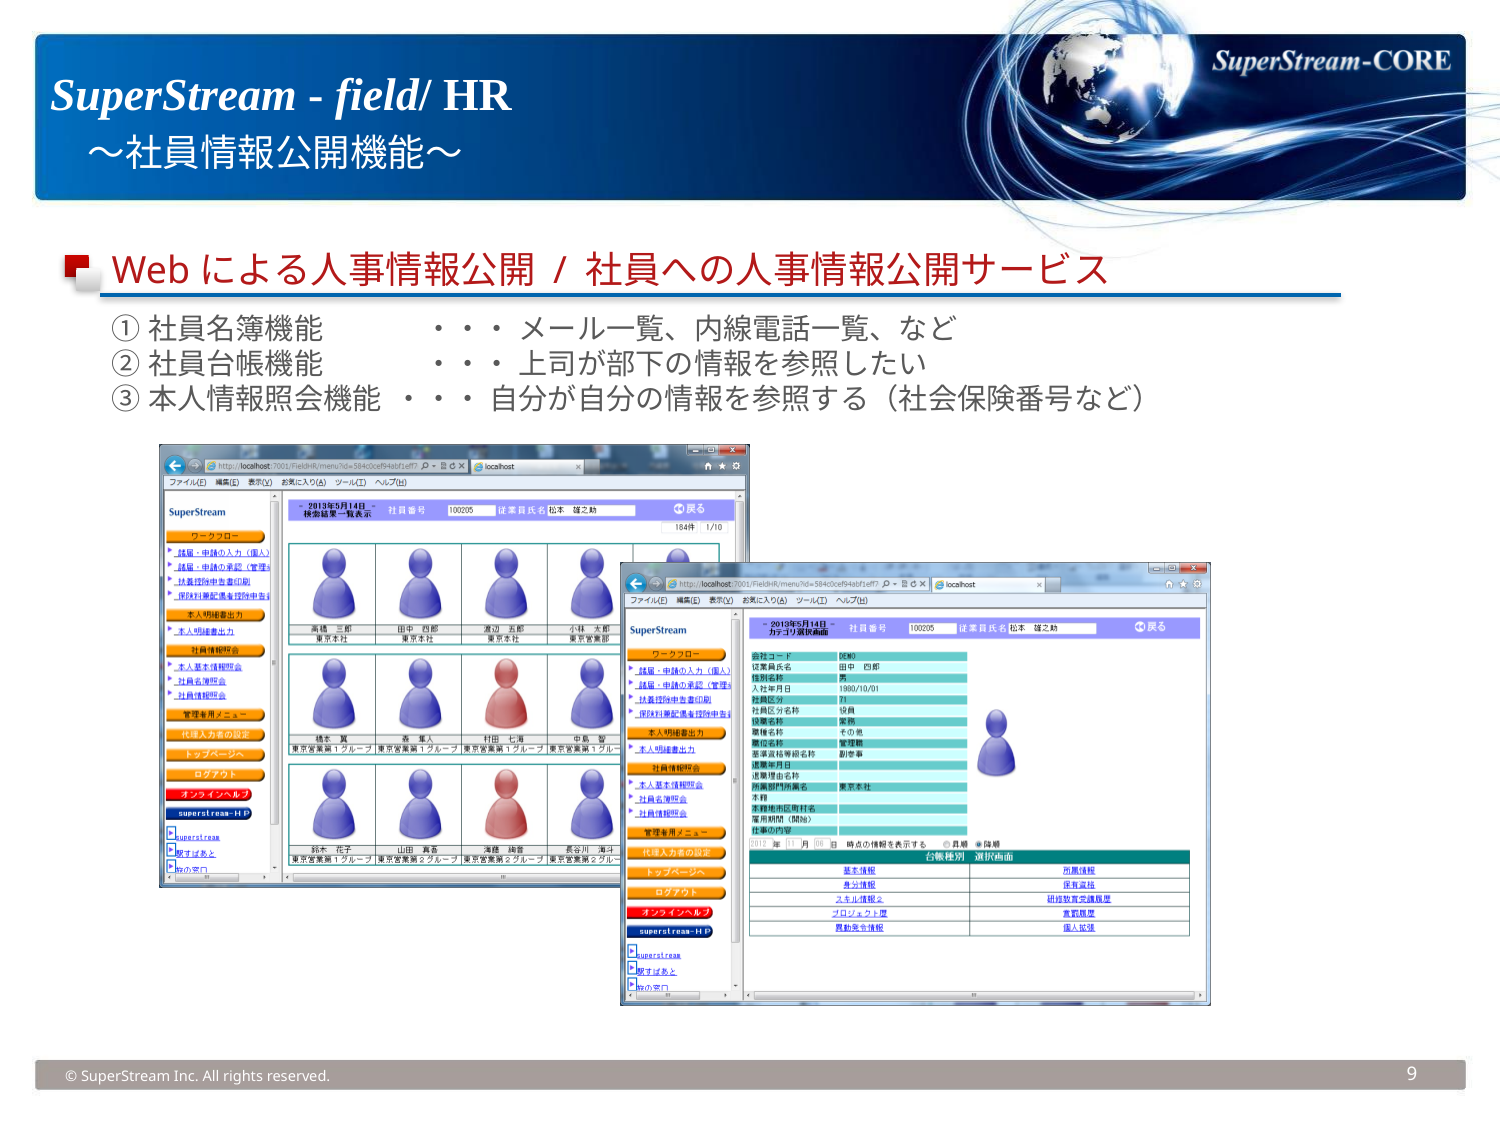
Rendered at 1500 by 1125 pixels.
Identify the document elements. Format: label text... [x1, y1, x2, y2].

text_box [64, 235, 266, 315]
text_box SuperStream - field/ HR ～社員情報公開機能～ [35, 43, 1147, 197]
text_box © SuperStream Inc. All rights reserved. [50, 1059, 423, 1094]
text_box Webによる人事情報公開 / 社員への人事情報公開サービス [268, 238, 1419, 299]
picture [0, 0, 1500, 1125]
text_box 9 [1299, 1060, 1418, 1090]
text_box ①社員名簿機能 ・・・ メール一覧、内線電話一覧、など ②社員台帳機能 ・・・ 上司が部下の情報を参照したい ③本人情報照会機能 ・・・ 自分が自分の情報を参照する（社会保険番号など） [97, 302, 1419, 423]
